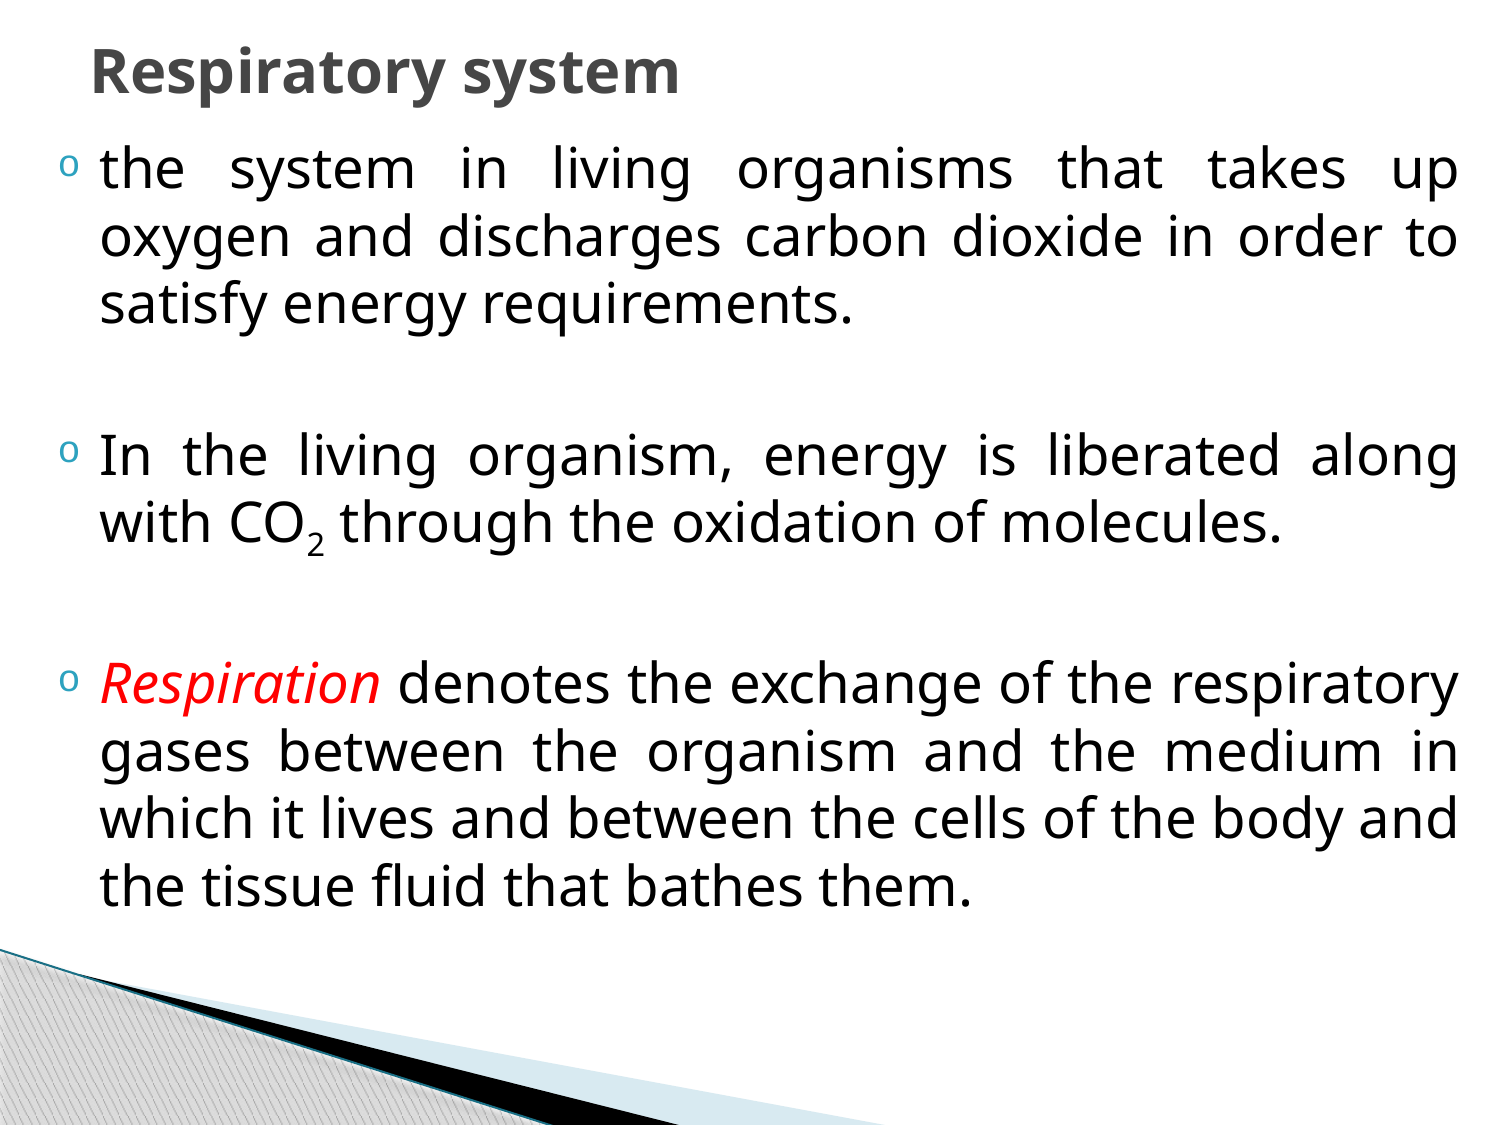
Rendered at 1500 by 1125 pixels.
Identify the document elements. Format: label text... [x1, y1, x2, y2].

title Respiratory system [75, 24, 1425, 188]
list the system in living organisms that takes up oxygen and discharges carbon dioxide in order to satisfy energy requirements. In the living organism, energy is liberated along with CO2 through the oxidation of molecules. Respiration denotes the exchange of the respiratory gases between the organism and the medium in which it lives and between the cells of the body and the tissue fluid that bathes them. [24, 125, 1475, 1100]
